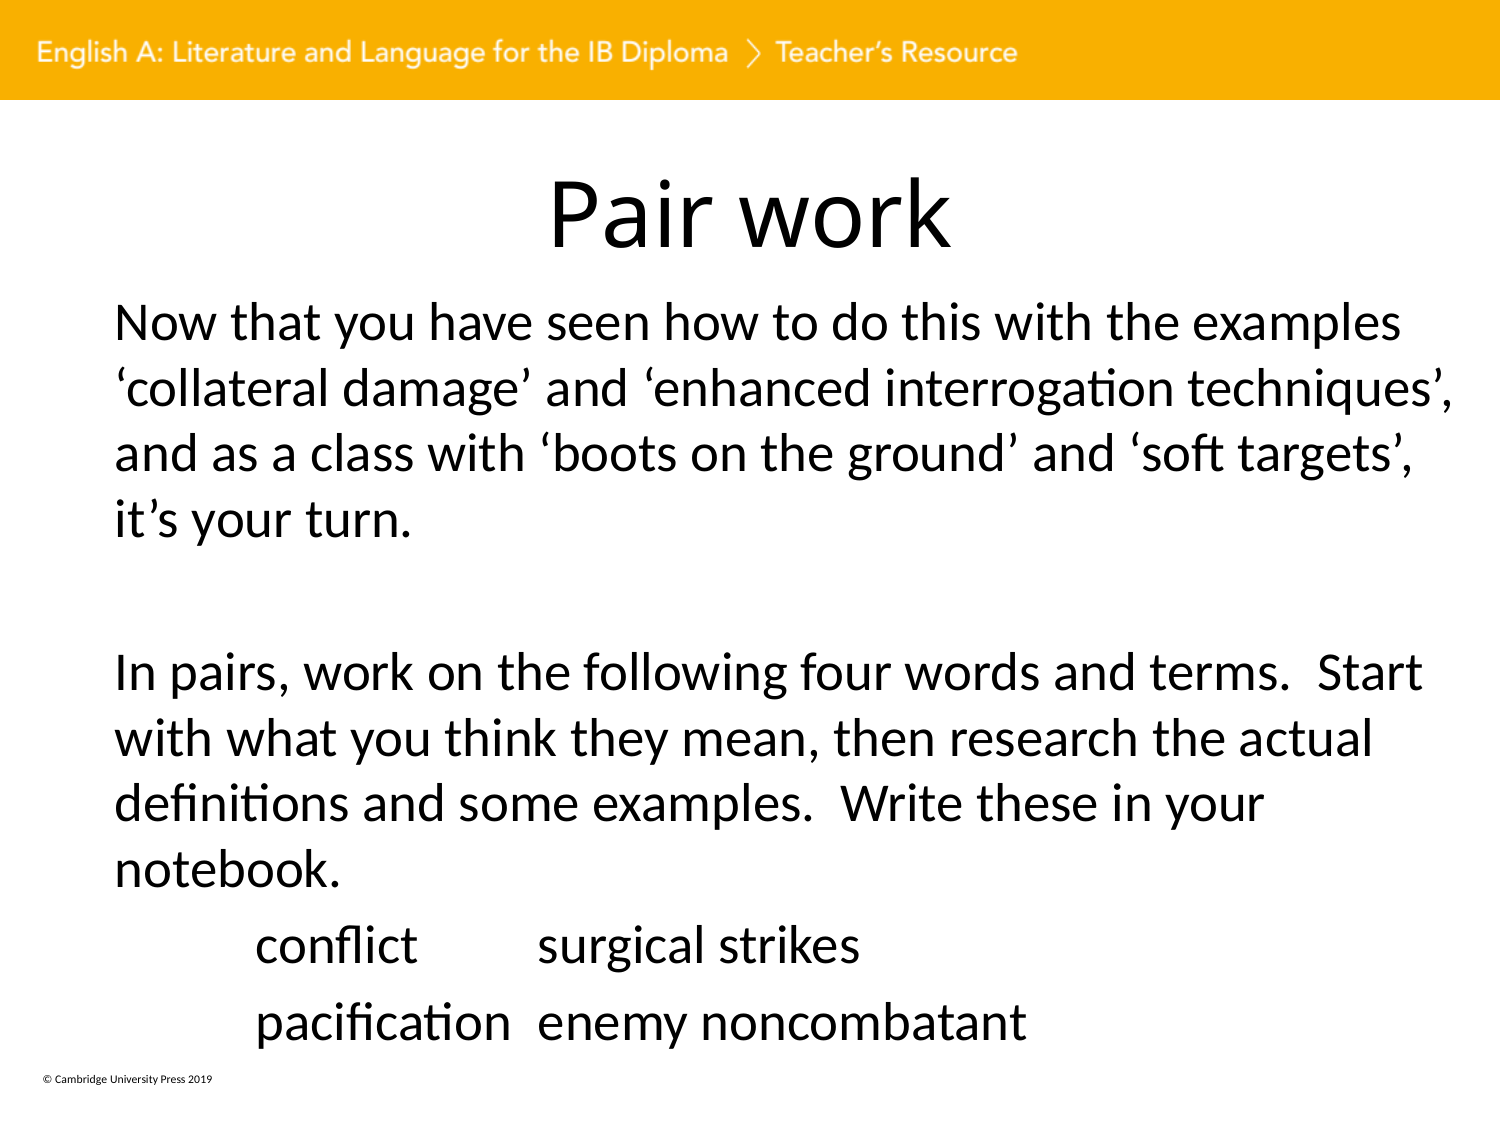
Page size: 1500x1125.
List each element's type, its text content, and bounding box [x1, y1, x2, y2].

subtitle © Cambridge University Press 2019 [27, 1063, 1388, 1093]
text_box Now that you have seen how to do this with the examples ‘collateral damage’ and ‘enhanced interrogation techniques’, and as a class with ‘boots on the ground’ and ‘soft targets’, it’s your turn. In pairs, work on the following four words and terms. Start with what you think they mean, then research the actual definitions and some examples. Write these in your notebook. conflict surgical strikes pacification enemy noncombatant [99, 278, 1472, 1064]
picture [0, 0, 1500, 101]
text_box Pair work [27, 117, 1472, 305]
